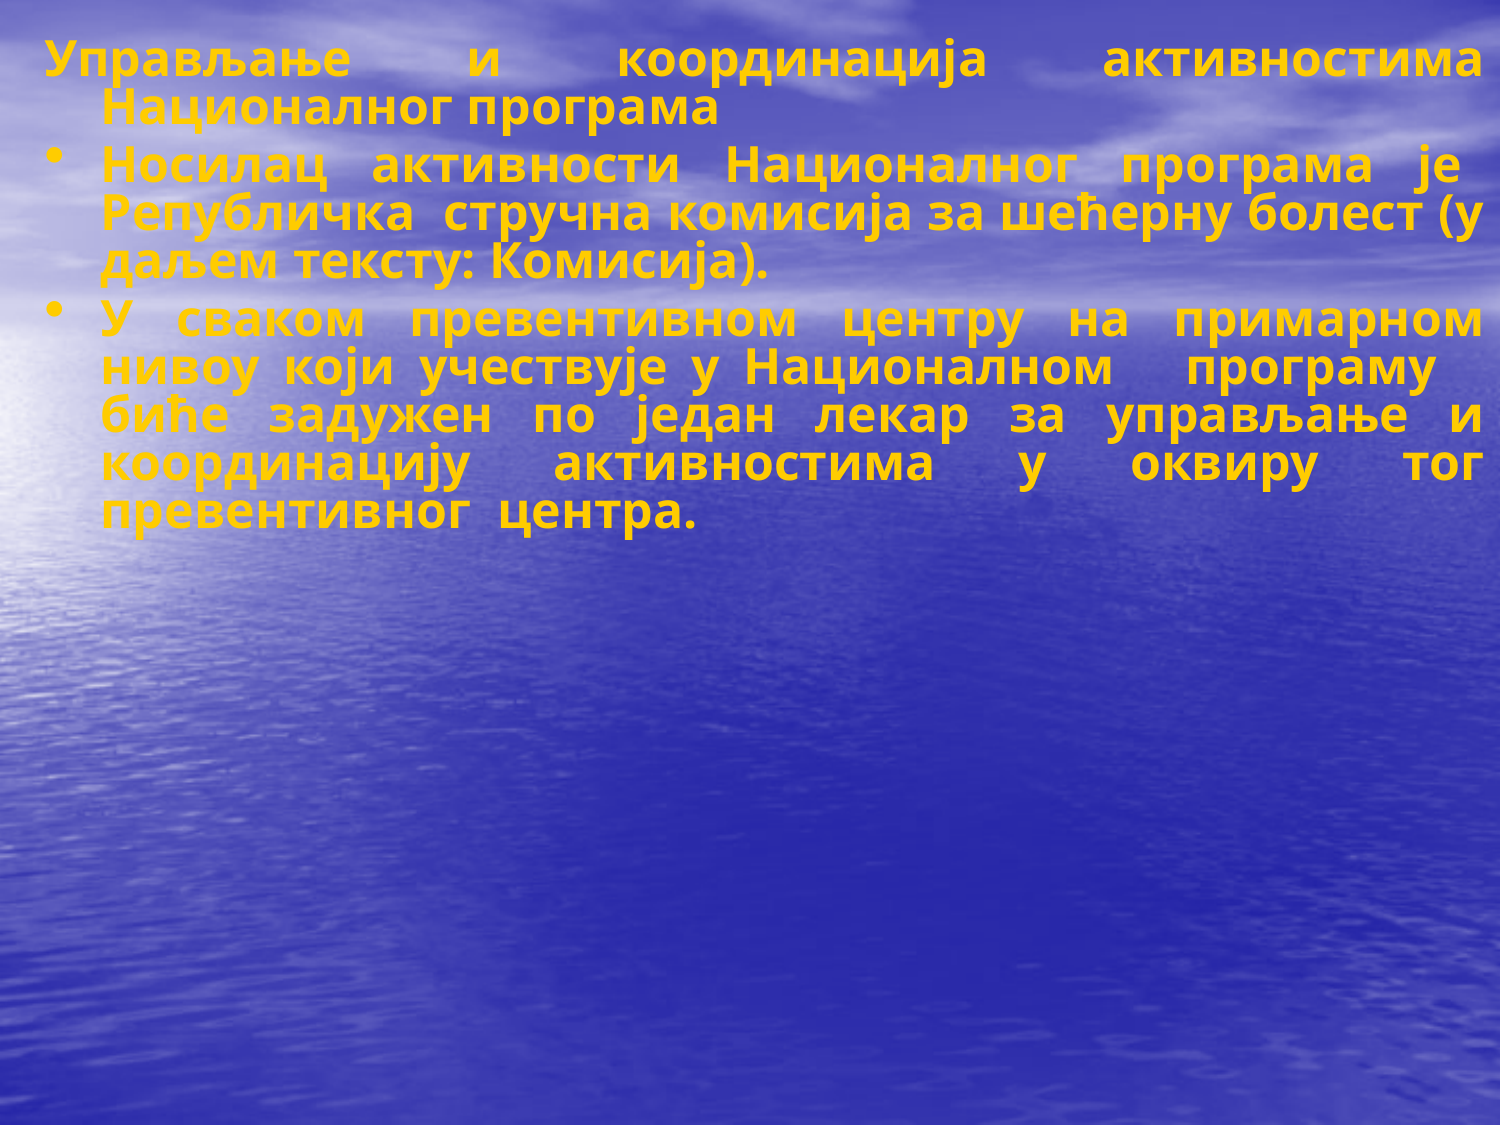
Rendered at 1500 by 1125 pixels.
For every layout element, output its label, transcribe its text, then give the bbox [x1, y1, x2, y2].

list Управљање и координација активностима Националног програма Носилац активности Националног програма је Републичка стручна комисија за шећерну болест (у даљем тексту: Комисија). У сваком превентивном центру на примарном нивоу који учествује у Националном програму биће задужен по један лекар за управљање и координацију активностима у оквиру тог превентивног центра. [29, 30, 1500, 1125]
